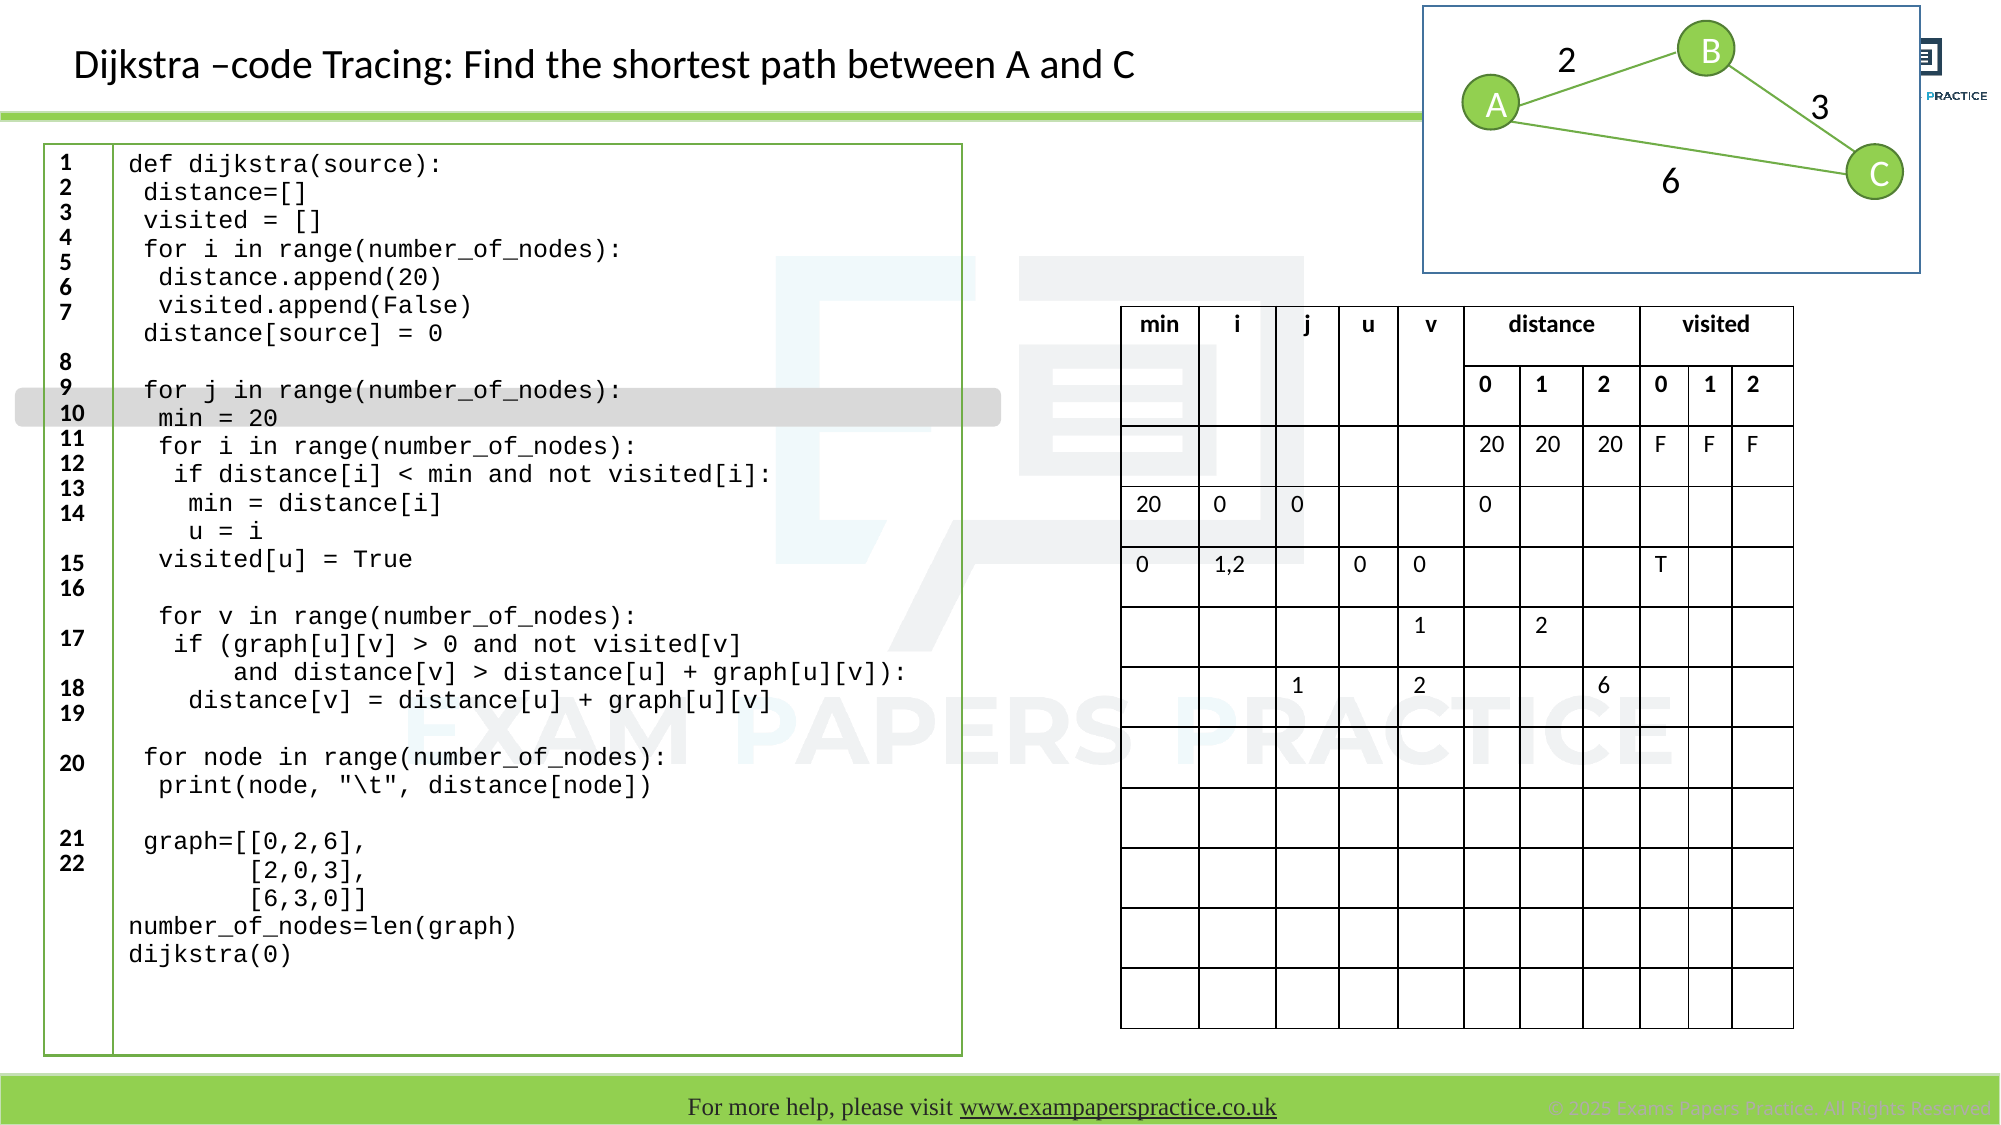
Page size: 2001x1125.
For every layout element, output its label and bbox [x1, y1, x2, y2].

table_cell [1465, 668, 1519, 726]
table_cell [1399, 487, 1463, 546]
table_cell [1689, 789, 1731, 847]
table_cell [1122, 728, 1198, 787]
table_cell [1465, 909, 1519, 967]
table_cell [1584, 608, 1639, 666]
table_cell [1340, 789, 1397, 847]
table_header [1340, 307, 1397, 425]
table_header [1200, 307, 1275, 425]
table_cell [1340, 909, 1397, 967]
table_cell [1641, 728, 1688, 787]
table_cell [1584, 789, 1639, 847]
table_cell [1277, 668, 1338, 726]
table_cell [1521, 548, 1582, 606]
table_cell [1122, 668, 1198, 726]
table_cell [1521, 909, 1582, 967]
table_cell [1733, 427, 1793, 486]
table_cell [1200, 427, 1275, 486]
table_cell [1200, 668, 1275, 726]
table_cell [1689, 548, 1731, 606]
table_cell [1521, 668, 1582, 726]
table_cell [1521, 367, 1582, 425]
text_box [58, 29, 1152, 94]
table_cell [1399, 909, 1463, 967]
table_cell [1641, 367, 1688, 425]
table_cell [1733, 548, 1793, 606]
table_cell [1733, 487, 1793, 546]
table_cell [1277, 728, 1338, 787]
table_cell [1733, 969, 1793, 1028]
table_cell [1465, 728, 1519, 787]
table_cell [1733, 789, 1793, 847]
table_cell [1465, 487, 1519, 546]
table_cell [1641, 427, 1688, 486]
table_cell [1399, 668, 1463, 726]
table_cell [1465, 789, 1519, 847]
table_cell [1465, 427, 1519, 486]
table_cell [1399, 789, 1463, 847]
table_cell [1277, 487, 1338, 546]
table_cell [1277, 849, 1338, 907]
table_cell [1399, 427, 1463, 486]
table_cell [1584, 849, 1639, 907]
table_cell [1521, 789, 1582, 847]
table_cell [1340, 849, 1397, 907]
table_header [1277, 307, 1338, 425]
table_cell [1641, 849, 1688, 907]
table_cell [1122, 487, 1198, 546]
table_cell [1200, 608, 1275, 666]
table_cell [1584, 487, 1639, 546]
table_cell [1641, 548, 1688, 606]
table_cell [1584, 969, 1639, 1028]
table_cell [1200, 548, 1275, 606]
table_cell [1465, 367, 1519, 425]
table_cell [1399, 849, 1463, 907]
table_cell [1122, 969, 1198, 1028]
table_header [45, 145, 112, 1054]
table_header [1122, 307, 1198, 425]
table_cell [1399, 608, 1463, 666]
table_cell [1521, 487, 1582, 546]
table_cell [1641, 608, 1688, 666]
text_box [1422, 5, 1921, 274]
table_cell [1399, 969, 1463, 1028]
table_header [1399, 307, 1463, 425]
table_cell [1399, 728, 1463, 787]
text_box [14, 387, 43, 427]
table_cell [1584, 668, 1639, 726]
table_cell [1733, 909, 1793, 967]
table_cell [1340, 608, 1397, 666]
table_cell [1340, 427, 1397, 486]
table_cell [1277, 789, 1338, 847]
table_cell [1521, 728, 1582, 787]
table_cell [1399, 548, 1463, 606]
table_cell [1277, 427, 1338, 486]
table_cell [1122, 548, 1198, 606]
table_cell [1122, 849, 1198, 907]
table_cell [1733, 728, 1793, 787]
table_cell [1521, 849, 1582, 907]
table_header [1465, 307, 1639, 365]
table_header [1641, 307, 1793, 365]
table_cell [1200, 909, 1275, 967]
table_header [114, 145, 961, 1054]
table_cell [1689, 668, 1731, 726]
text_box [963, 387, 1002, 427]
table_cell [1689, 909, 1731, 967]
table_cell [1689, 427, 1731, 486]
table_cell [1340, 969, 1397, 1028]
table_cell [1340, 728, 1397, 787]
table_cell [1122, 608, 1198, 666]
table_cell [1733, 367, 1793, 425]
table_cell [1200, 849, 1275, 907]
table_cell [1200, 728, 1275, 787]
table_cell [1465, 969, 1519, 1028]
table_cell [1689, 969, 1731, 1028]
table_cell [1340, 487, 1397, 546]
table_cell [1689, 608, 1731, 666]
table_cell [1465, 608, 1519, 666]
table_cell [1641, 789, 1688, 847]
table_cell [1689, 849, 1731, 907]
table_cell [1277, 548, 1338, 606]
table_cell [1584, 728, 1639, 787]
table_cell [1689, 367, 1731, 425]
table_cell [1584, 909, 1639, 967]
table_cell [1689, 728, 1731, 787]
table_cell [1200, 789, 1275, 847]
table_cell [1122, 789, 1198, 847]
table_cell [1689, 487, 1731, 546]
table_cell [1200, 969, 1275, 1028]
table_cell [1200, 487, 1275, 546]
table_cell [1641, 969, 1688, 1028]
table_cell [1584, 427, 1639, 486]
table_cell [1733, 849, 1793, 907]
table_cell [1584, 367, 1639, 425]
table_cell [1465, 548, 1519, 606]
table_cell [1122, 427, 1198, 486]
table_cell [1641, 909, 1688, 967]
table_cell [1733, 608, 1793, 666]
table_cell [1521, 969, 1582, 1028]
table_cell [1277, 608, 1338, 666]
table_cell [1340, 668, 1397, 726]
table_cell [1465, 849, 1519, 907]
table_cell [1584, 548, 1639, 606]
table_cell [1521, 608, 1582, 666]
table_cell [1340, 548, 1397, 606]
table_cell [1277, 969, 1338, 1028]
table_cell [1641, 668, 1688, 726]
table_cell [1521, 427, 1582, 486]
table_cell [1733, 668, 1793, 726]
table_cell [1641, 487, 1688, 546]
table_cell [1122, 909, 1198, 967]
table_cell [1277, 909, 1338, 967]
